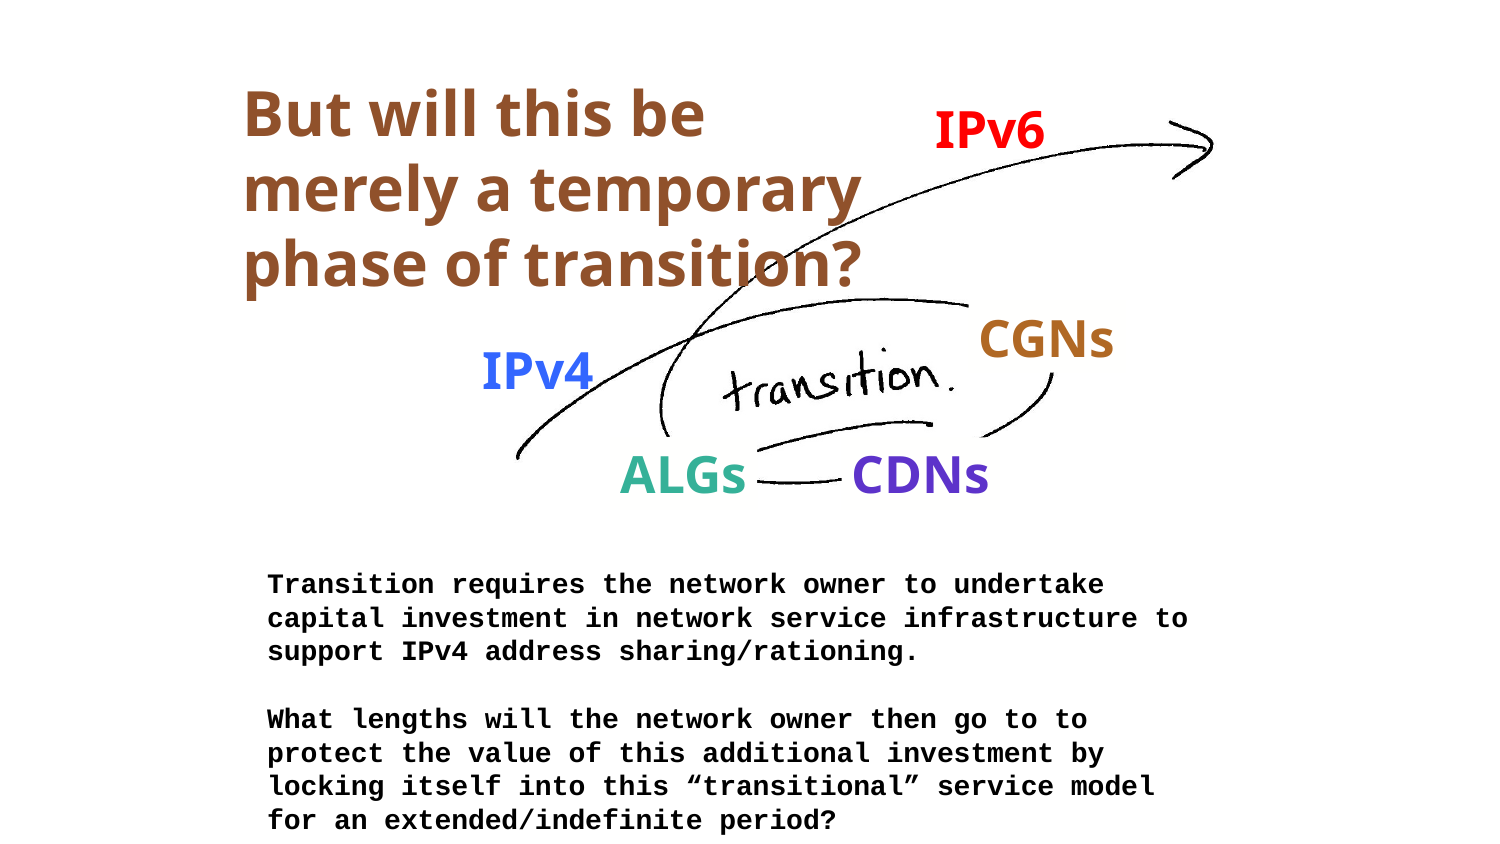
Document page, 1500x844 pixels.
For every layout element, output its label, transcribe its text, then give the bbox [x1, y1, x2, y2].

text_box Transition requires the network owner to undertake capital investment in network service infrastructure to support IPv4 address sharing/rationing. What lengths will the network owner then go to to protect the value of this additional investment by locking itself into this “transitional” service model for an extended/indefinite period? [256, 560, 1208, 841]
picture [436, 27, 1273, 576]
text_box But will this be merely a temporary phase of transition? [232, 68, 431, 304]
